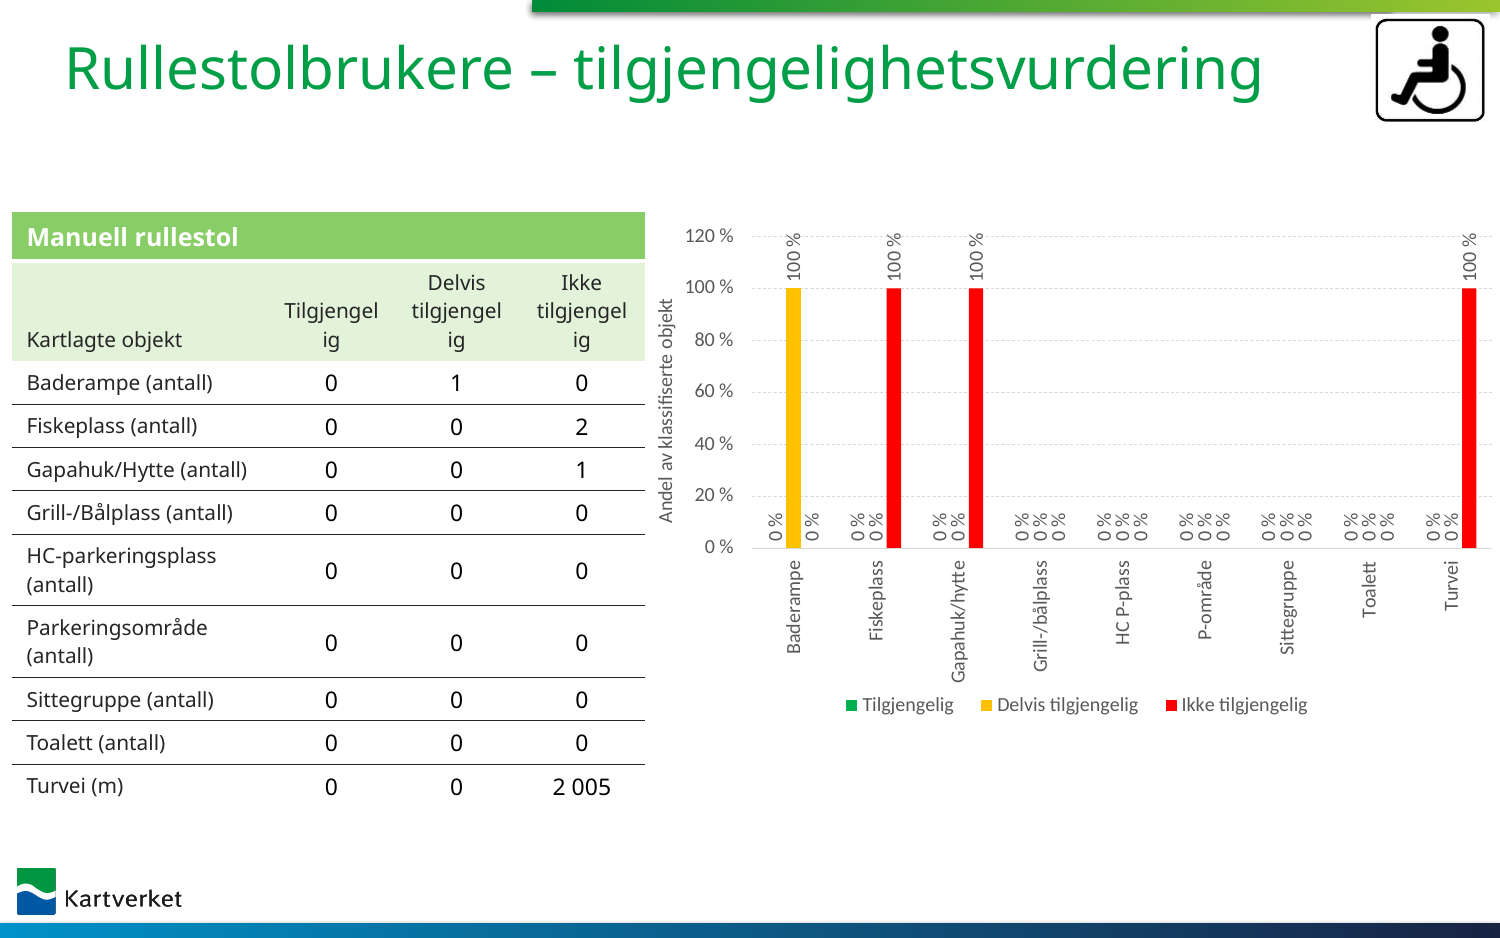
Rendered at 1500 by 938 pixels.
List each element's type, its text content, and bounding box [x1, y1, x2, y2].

table_cell 0 [269, 361, 394, 404]
table_cell 0 [269, 721, 394, 764]
table_cell 2 005 [519, 765, 645, 807]
table_cell HC-parkeringsplass (antall) [12, 535, 269, 605]
table_cell 0 [394, 491, 519, 534]
table_cell 0 [519, 721, 645, 764]
table_cell 0 [269, 535, 394, 605]
table_cell Sittegruppe (antall) [12, 678, 269, 720]
table_cell Parkeringsområde (antall) [12, 606, 269, 677]
table_cell 0 [394, 765, 519, 807]
table_cell 0 [394, 448, 519, 490]
table_cell 0 [519, 606, 638, 677]
table_cell 0 [269, 405, 394, 447]
table_cell Delvis tilgjengelig [394, 263, 519, 361]
table_cell 0 [394, 535, 519, 605]
picture [643, 218, 1500, 728]
table_cell 0 [519, 535, 638, 605]
table_cell Fiskeplass (antall) [12, 405, 269, 447]
table_cell Baderampe (antall) [12, 361, 269, 404]
table_cell 0 [269, 765, 394, 807]
table_cell Tilgjengelig [269, 263, 394, 361]
table_cell Turvei (m) [12, 765, 269, 807]
table_cell 0 [269, 606, 394, 677]
table_cell 0 [394, 721, 519, 764]
table_cell 0 [394, 606, 519, 677]
table_cell 0 [519, 678, 638, 720]
table_cell 1 [394, 361, 519, 404]
table_header Manuell rullestol [12, 212, 645, 259]
table_cell 0 [394, 405, 519, 447]
picture [1371, 13, 1491, 127]
table_cell Gapahuk/Hytte (antall) [12, 448, 269, 490]
table_cell 0 [394, 678, 519, 720]
table_cell Ikke tilgjengelig [519, 263, 638, 361]
table_cell 0 [519, 361, 638, 404]
table_cell 0 [269, 448, 394, 490]
table_cell 2 [519, 405, 638, 447]
table_cell 1 [519, 448, 638, 490]
text_box Rullestolbrukere – tilgjengelighetsvurdering [49, 12, 1372, 109]
table_cell 0 [519, 491, 638, 534]
table_cell Toalett (antall) [12, 721, 269, 764]
table_cell Kartlagte objekt [12, 263, 269, 361]
table_cell 0 [269, 491, 394, 534]
table_cell 0 [269, 678, 394, 720]
table_cell Grill-/Bålplass (antall) [12, 491, 269, 534]
